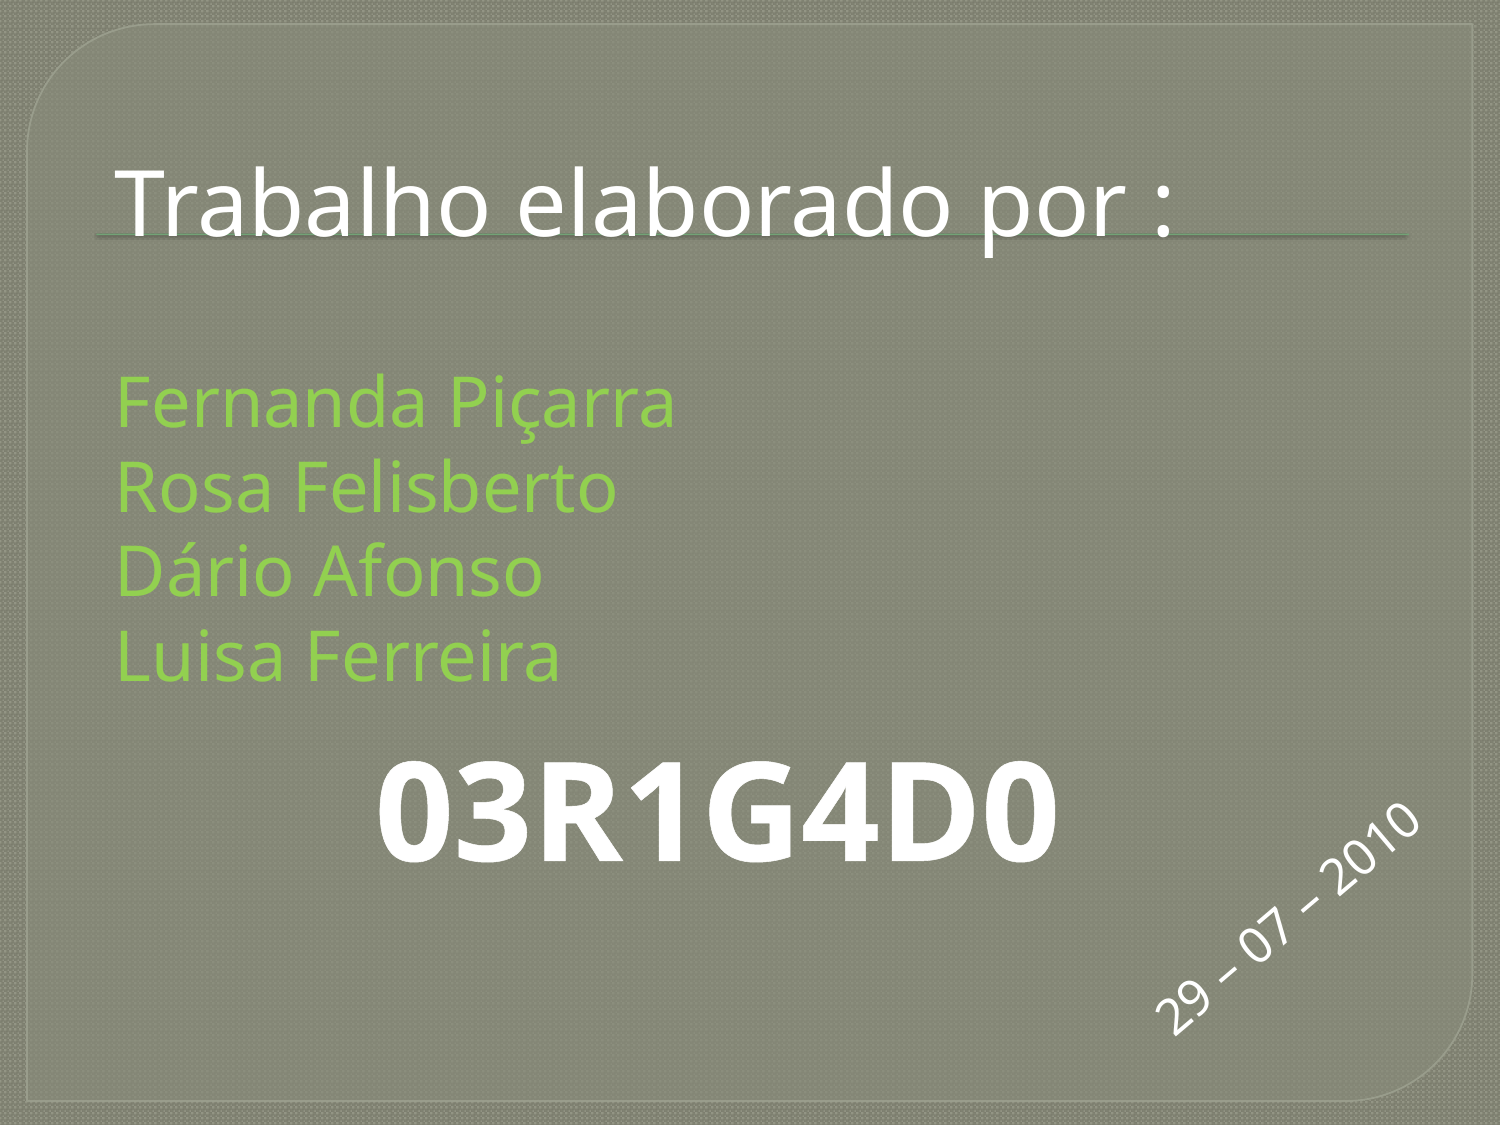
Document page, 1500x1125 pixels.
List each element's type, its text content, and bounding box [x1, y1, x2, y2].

list 29 – 07 – 2010 [1125, 705, 1500, 1094]
text_box Fernanda Piçarra Rosa Felisberto Dário Afonso Luisa Ferreira [100, 349, 774, 705]
text_box 03R1G4D0 [360, 716, 1140, 896]
text_box Trabalho elaborado por : [99, 137, 1450, 375]
